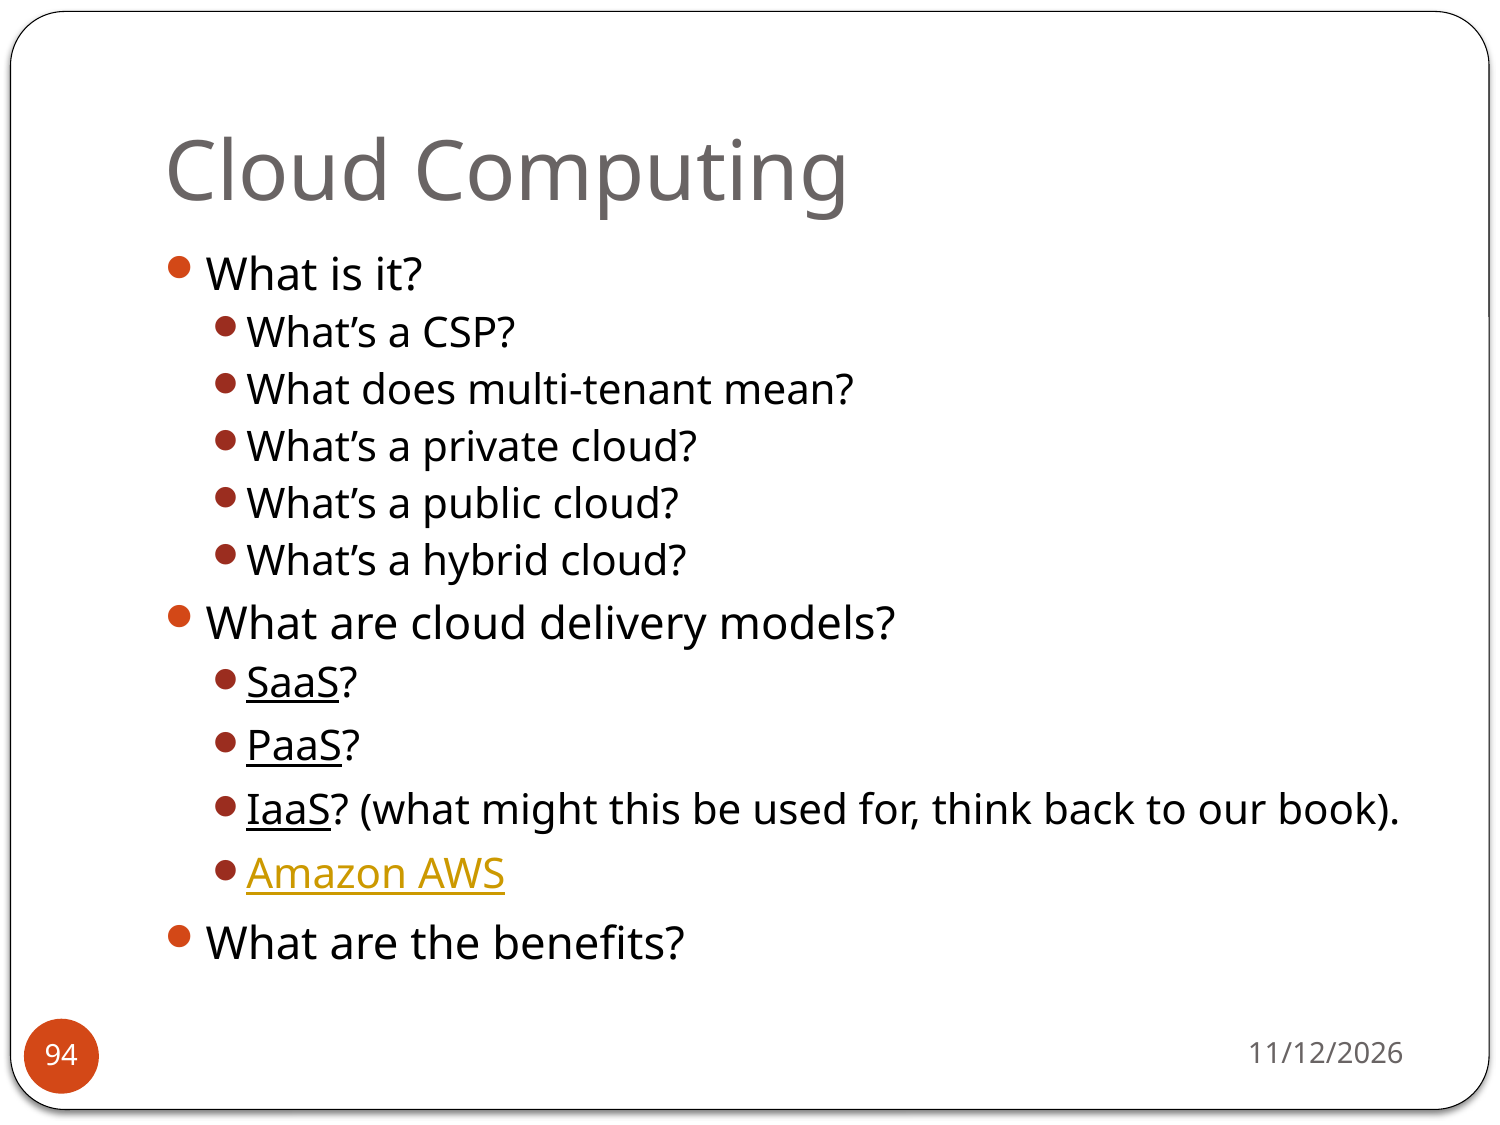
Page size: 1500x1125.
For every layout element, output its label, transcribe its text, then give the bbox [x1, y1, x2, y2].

list What is it? What’s a CSP? What does multi-tenant mean? What’s a private cloud? What’s a public cloud? What’s a hybrid cloud? What are cloud delivery models? SaaS? PaaS? IaaS? (what might this be used for, think back to our book). Amazon AWS What are the benefits? [150, 237, 1425, 988]
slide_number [1012, 1015, 1419, 1094]
slide_number 94 [23, 1018, 99, 1094]
title Cloud Computing [150, 45, 1425, 233]
